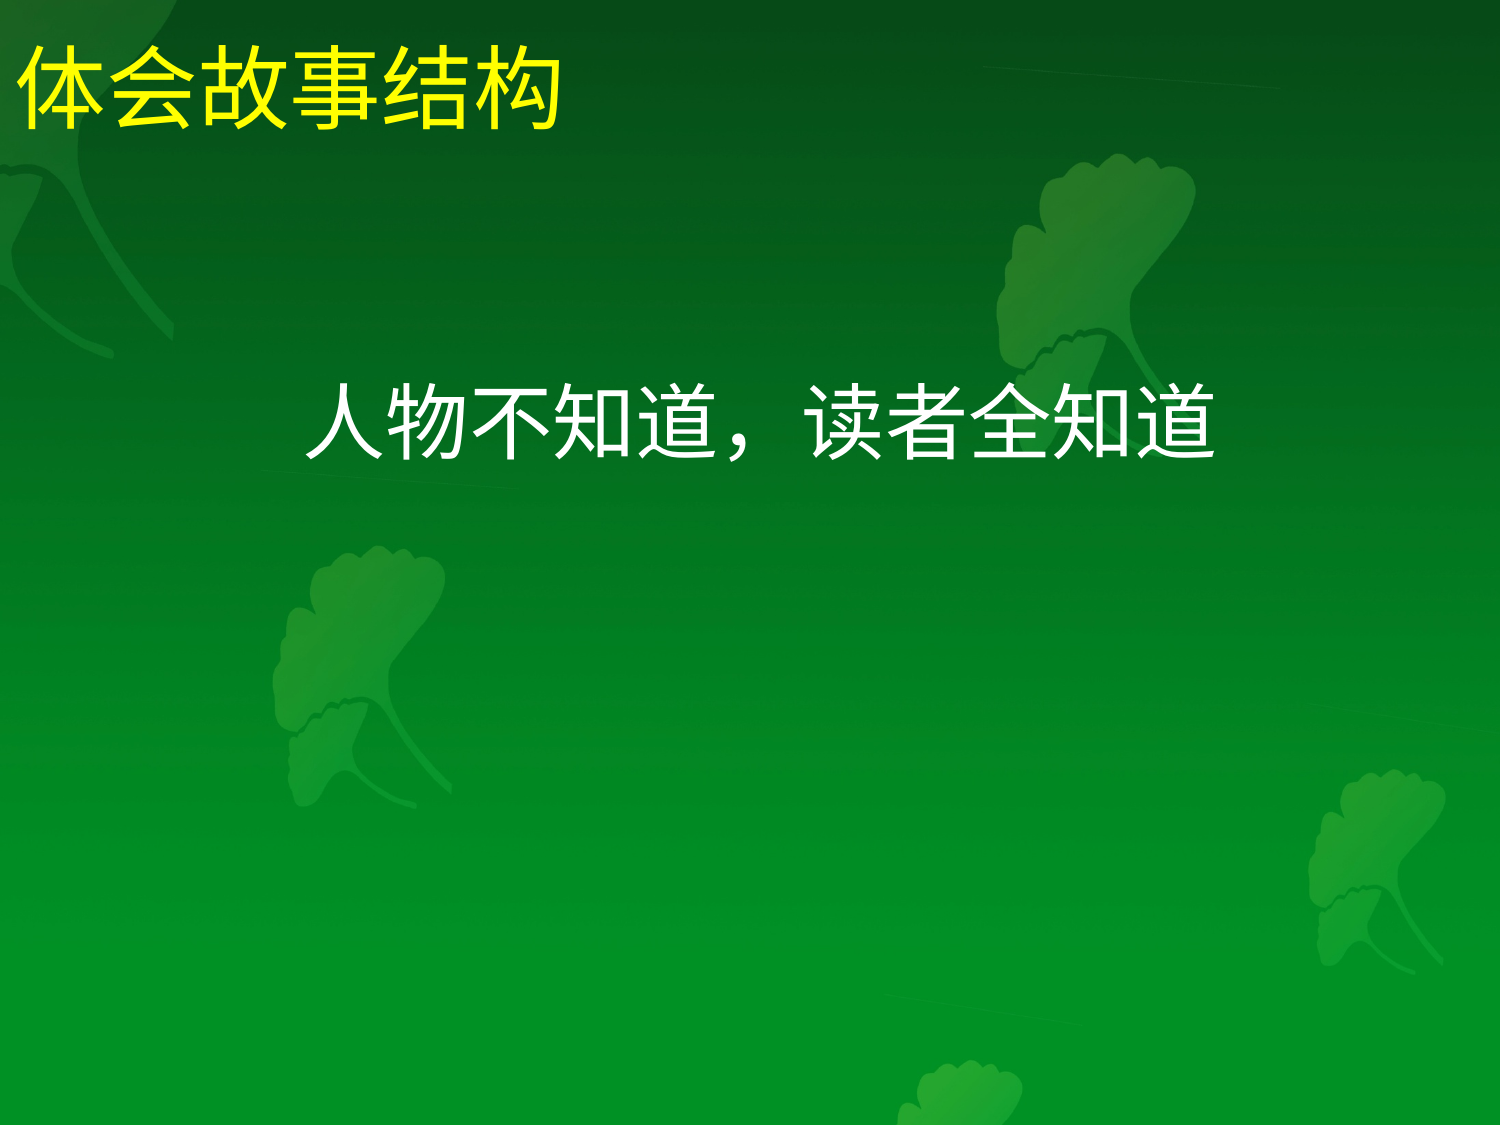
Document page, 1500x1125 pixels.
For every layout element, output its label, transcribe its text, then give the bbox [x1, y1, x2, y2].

picture [0, 0, 1500, 1125]
text_box 体会故事结构 [0, 23, 950, 149]
text_box 人物不知道，读者全知道 [81, 363, 1360, 478]
